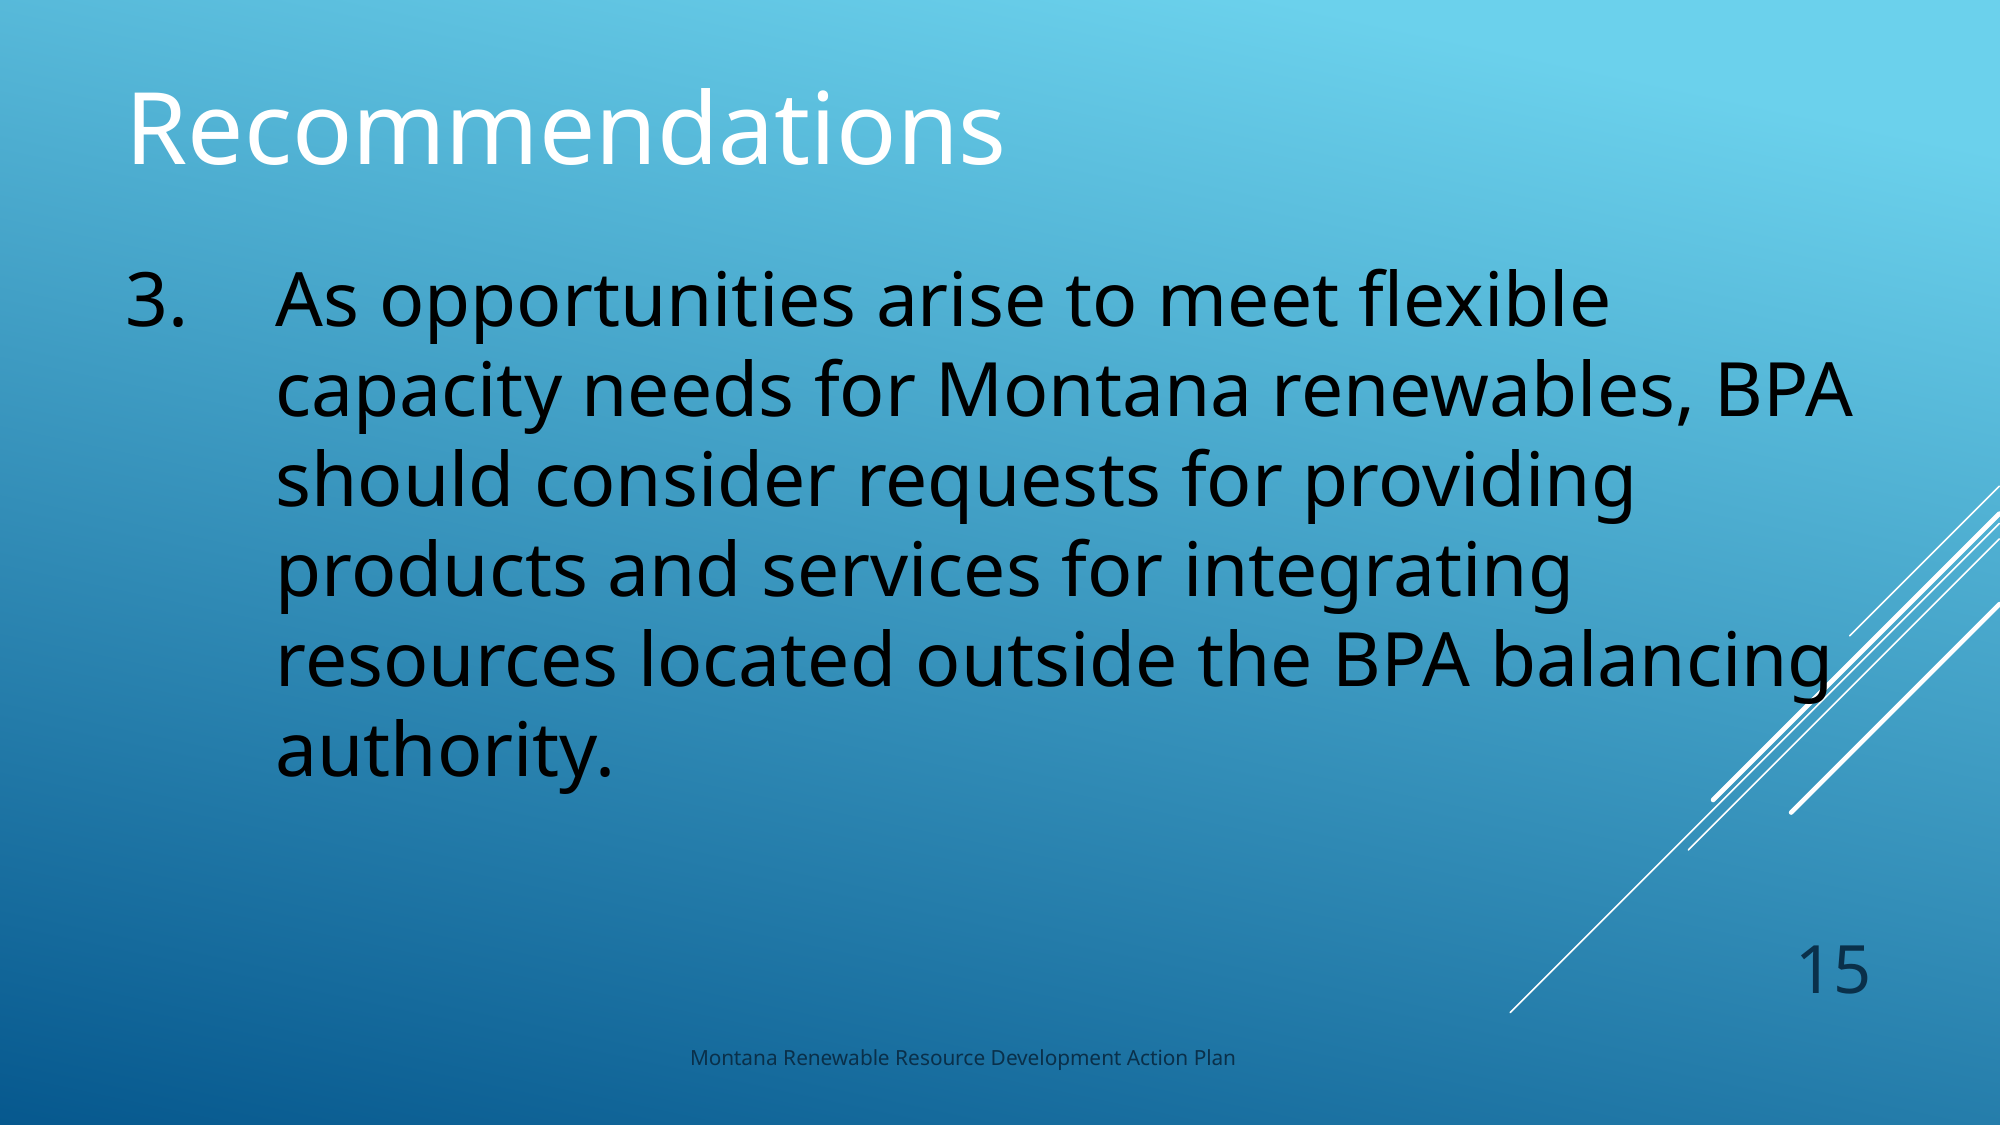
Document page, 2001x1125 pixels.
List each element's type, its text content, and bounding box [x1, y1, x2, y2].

text_box As opportunities arise to meet flexible capacity needs for Montana renewables, BPA should consider requests for providing products and services for integrating resources located outside the BPA balancing authority. [110, 244, 1913, 880]
footer Montana Renewable Resource Development Action Plan [675, 1037, 1425, 1098]
text_box Recommendations [110, 56, 1874, 192]
slide_number 15 [1700, 915, 1888, 1025]
